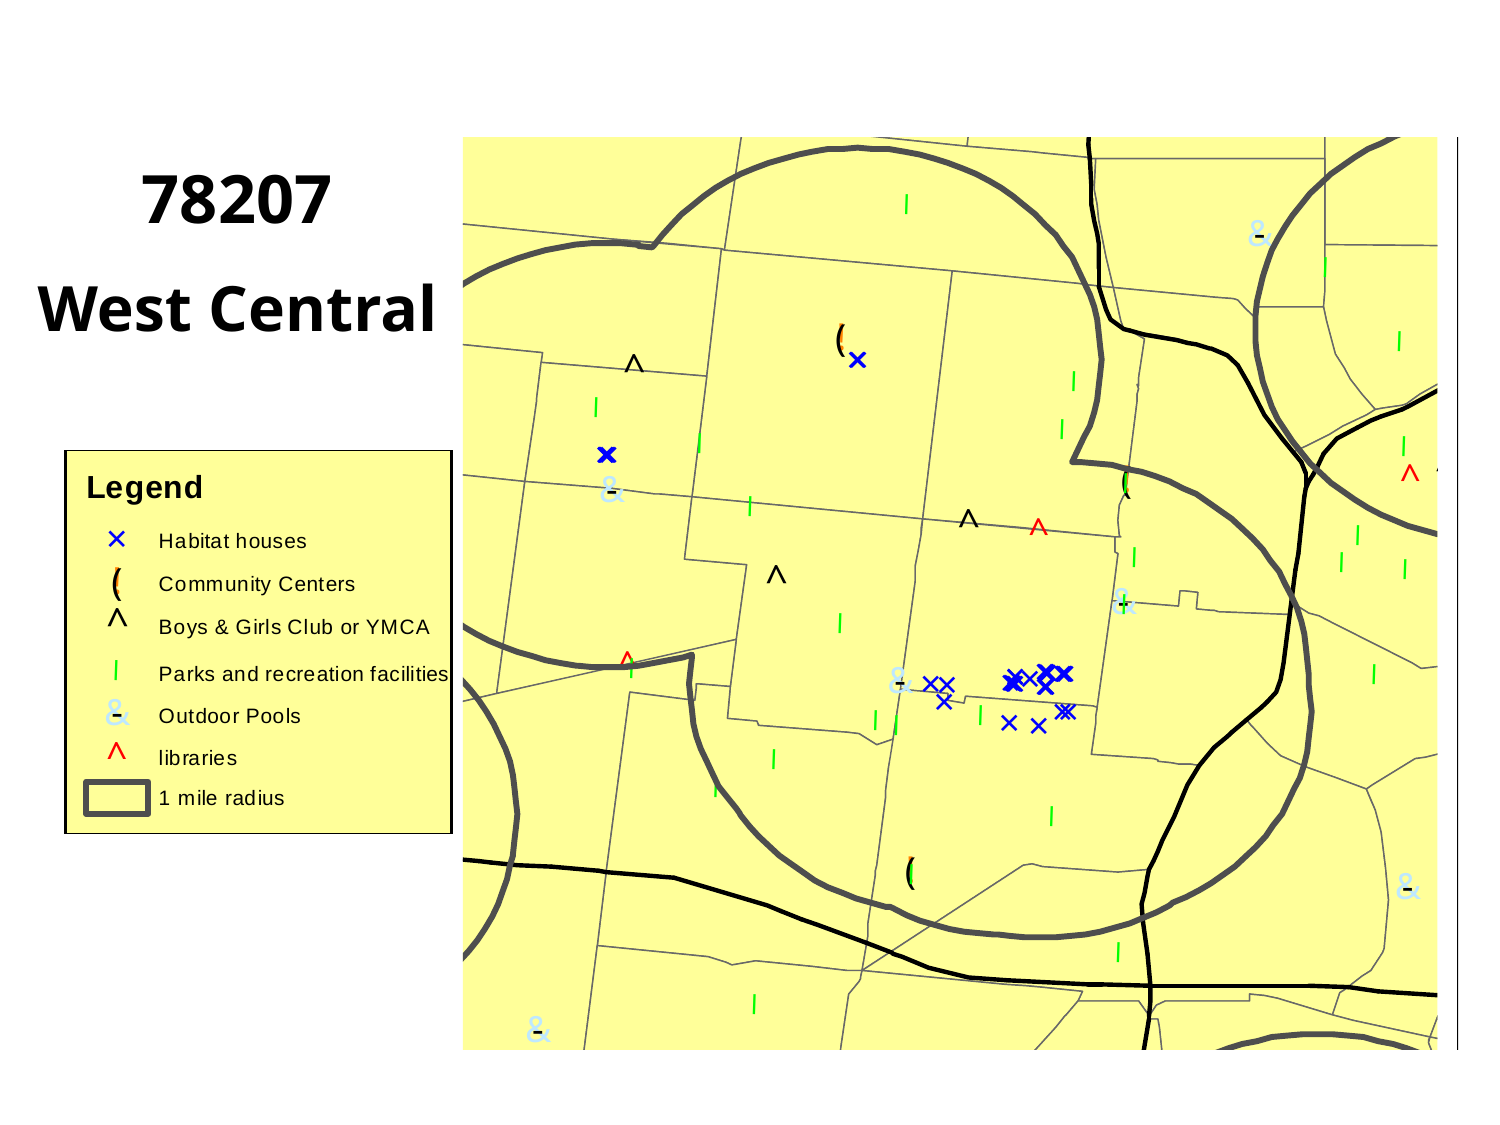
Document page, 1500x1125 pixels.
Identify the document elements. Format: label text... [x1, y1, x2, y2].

text_box 78207 West Central [0, 149, 457, 351]
picture [62, 449, 454, 834]
picture [462, 136, 1459, 1050]
